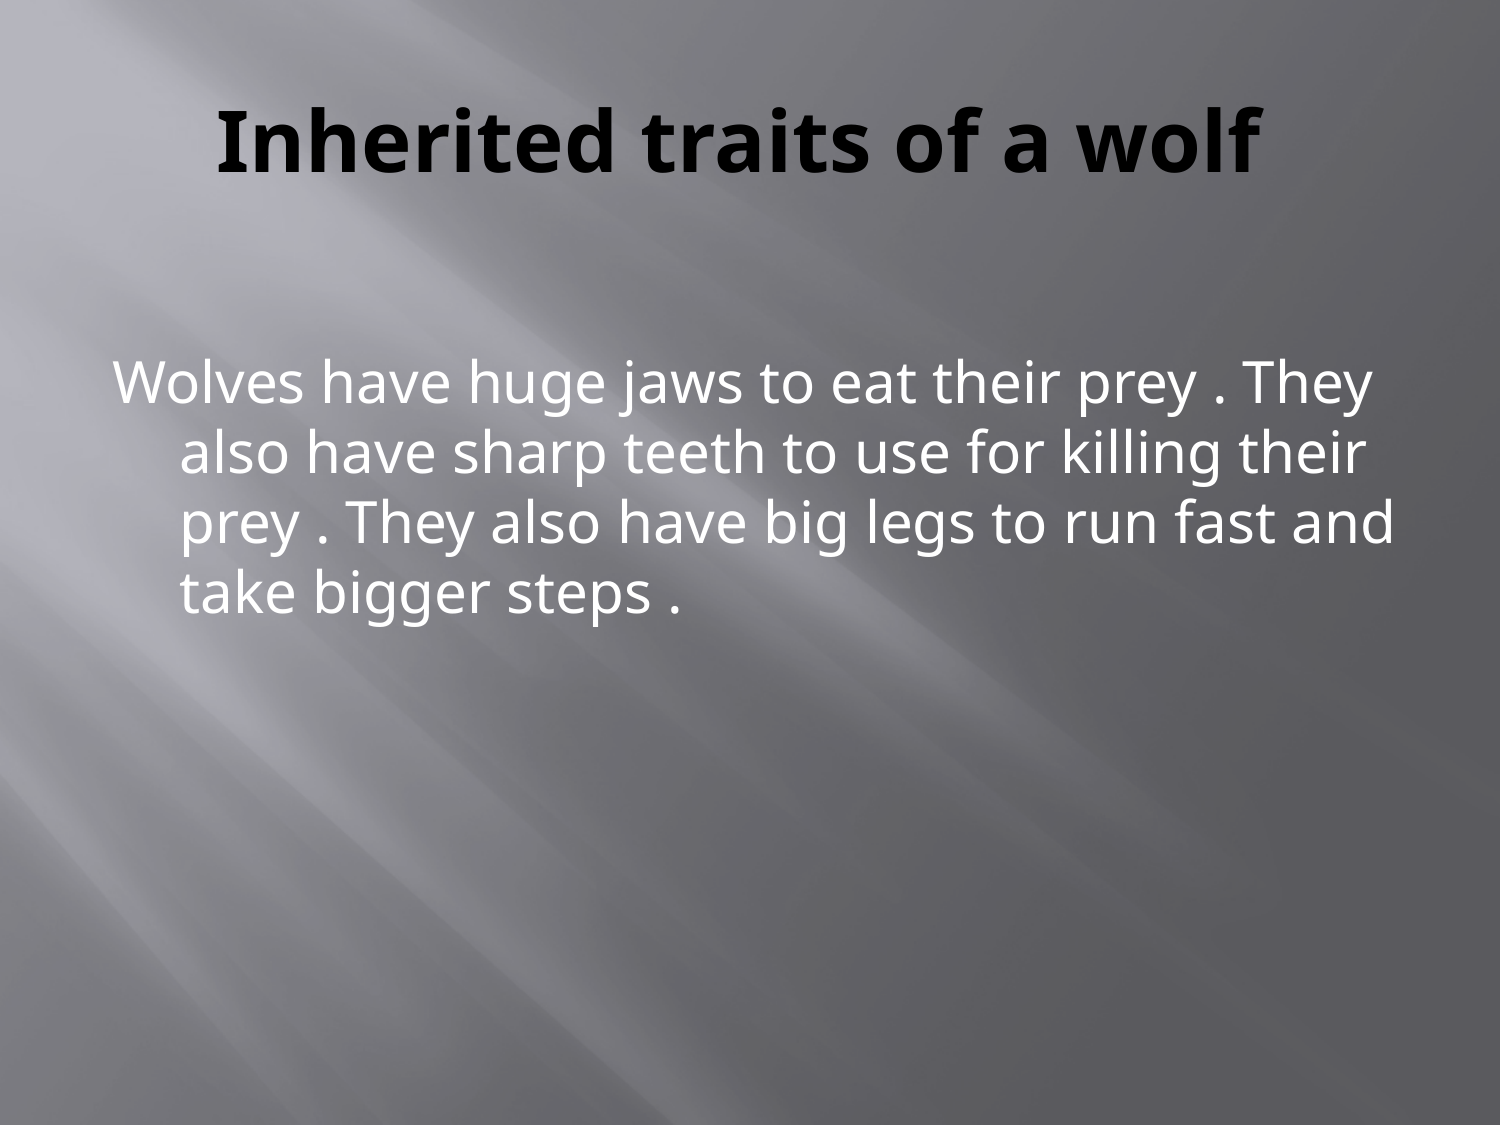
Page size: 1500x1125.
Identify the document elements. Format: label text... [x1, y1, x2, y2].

title Inherited traits of a wolf [75, 45, 1425, 233]
list Wolves have huge jaws to eat their prey . They also have sharp teeth to use for killing their prey . They also have big legs to run fast and take bigger steps . [75, 337, 1425, 1058]
